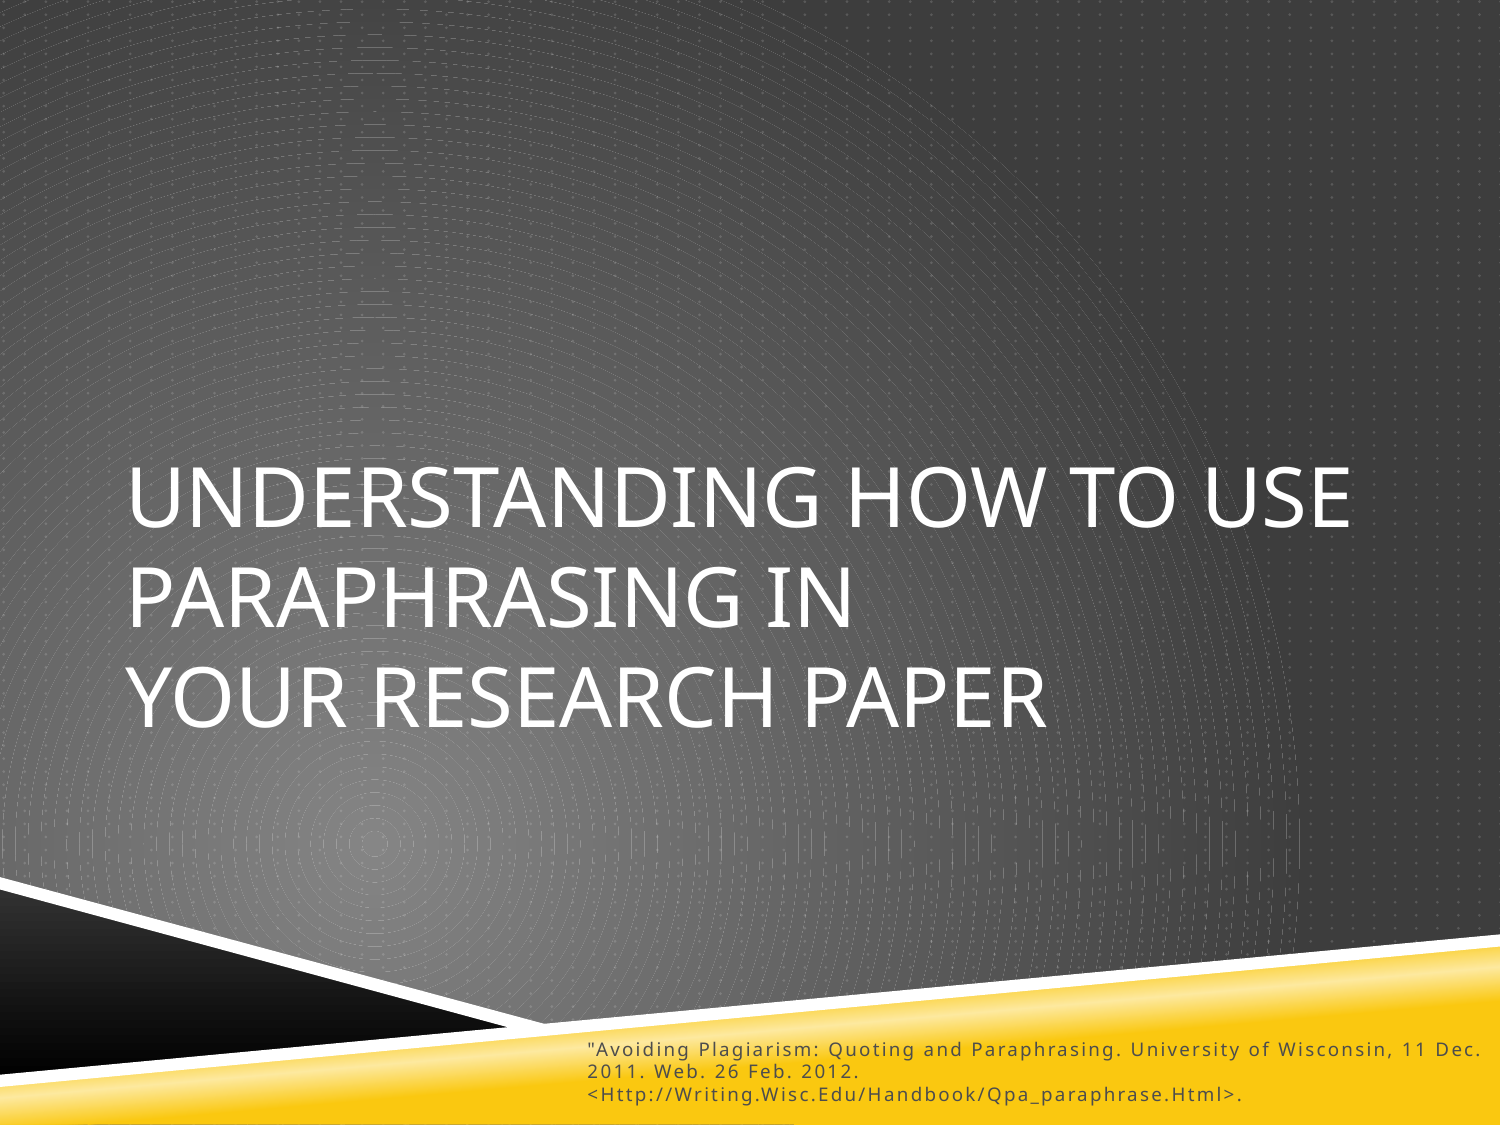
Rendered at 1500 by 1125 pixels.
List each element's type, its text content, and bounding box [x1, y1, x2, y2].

text_box "Avoiding Plagiarism: Quoting and Paraphrasing. University of Wisconsin, 11 Dec. 2011. Web. 26 Feb. 2012. <Http://Writing.Wisc.Edu/Handbook/Qpa_paraphrase.Html>. [587, 1029, 1500, 1105]
title Understanding How to Use Paraphrasing in Your Research Paper [125, 275, 1388, 913]
